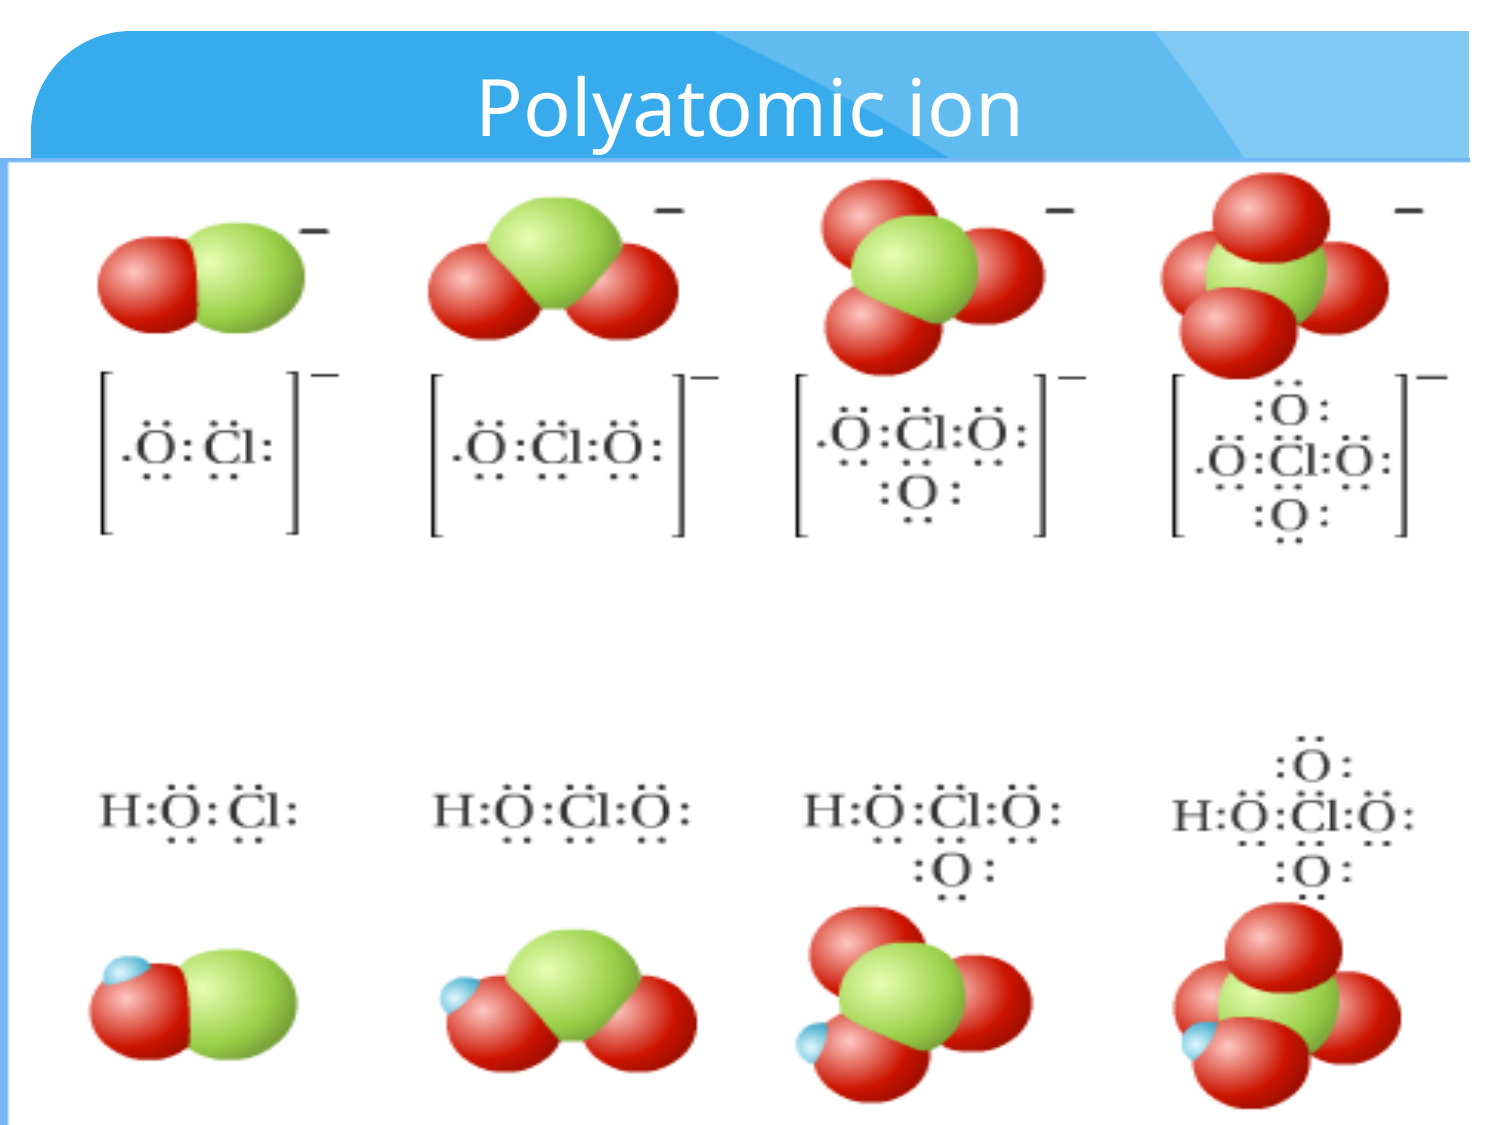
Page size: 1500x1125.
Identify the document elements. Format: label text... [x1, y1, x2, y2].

title Polyatomic ion [127, 62, 1372, 157]
picture [0, 30, 1473, 1125]
